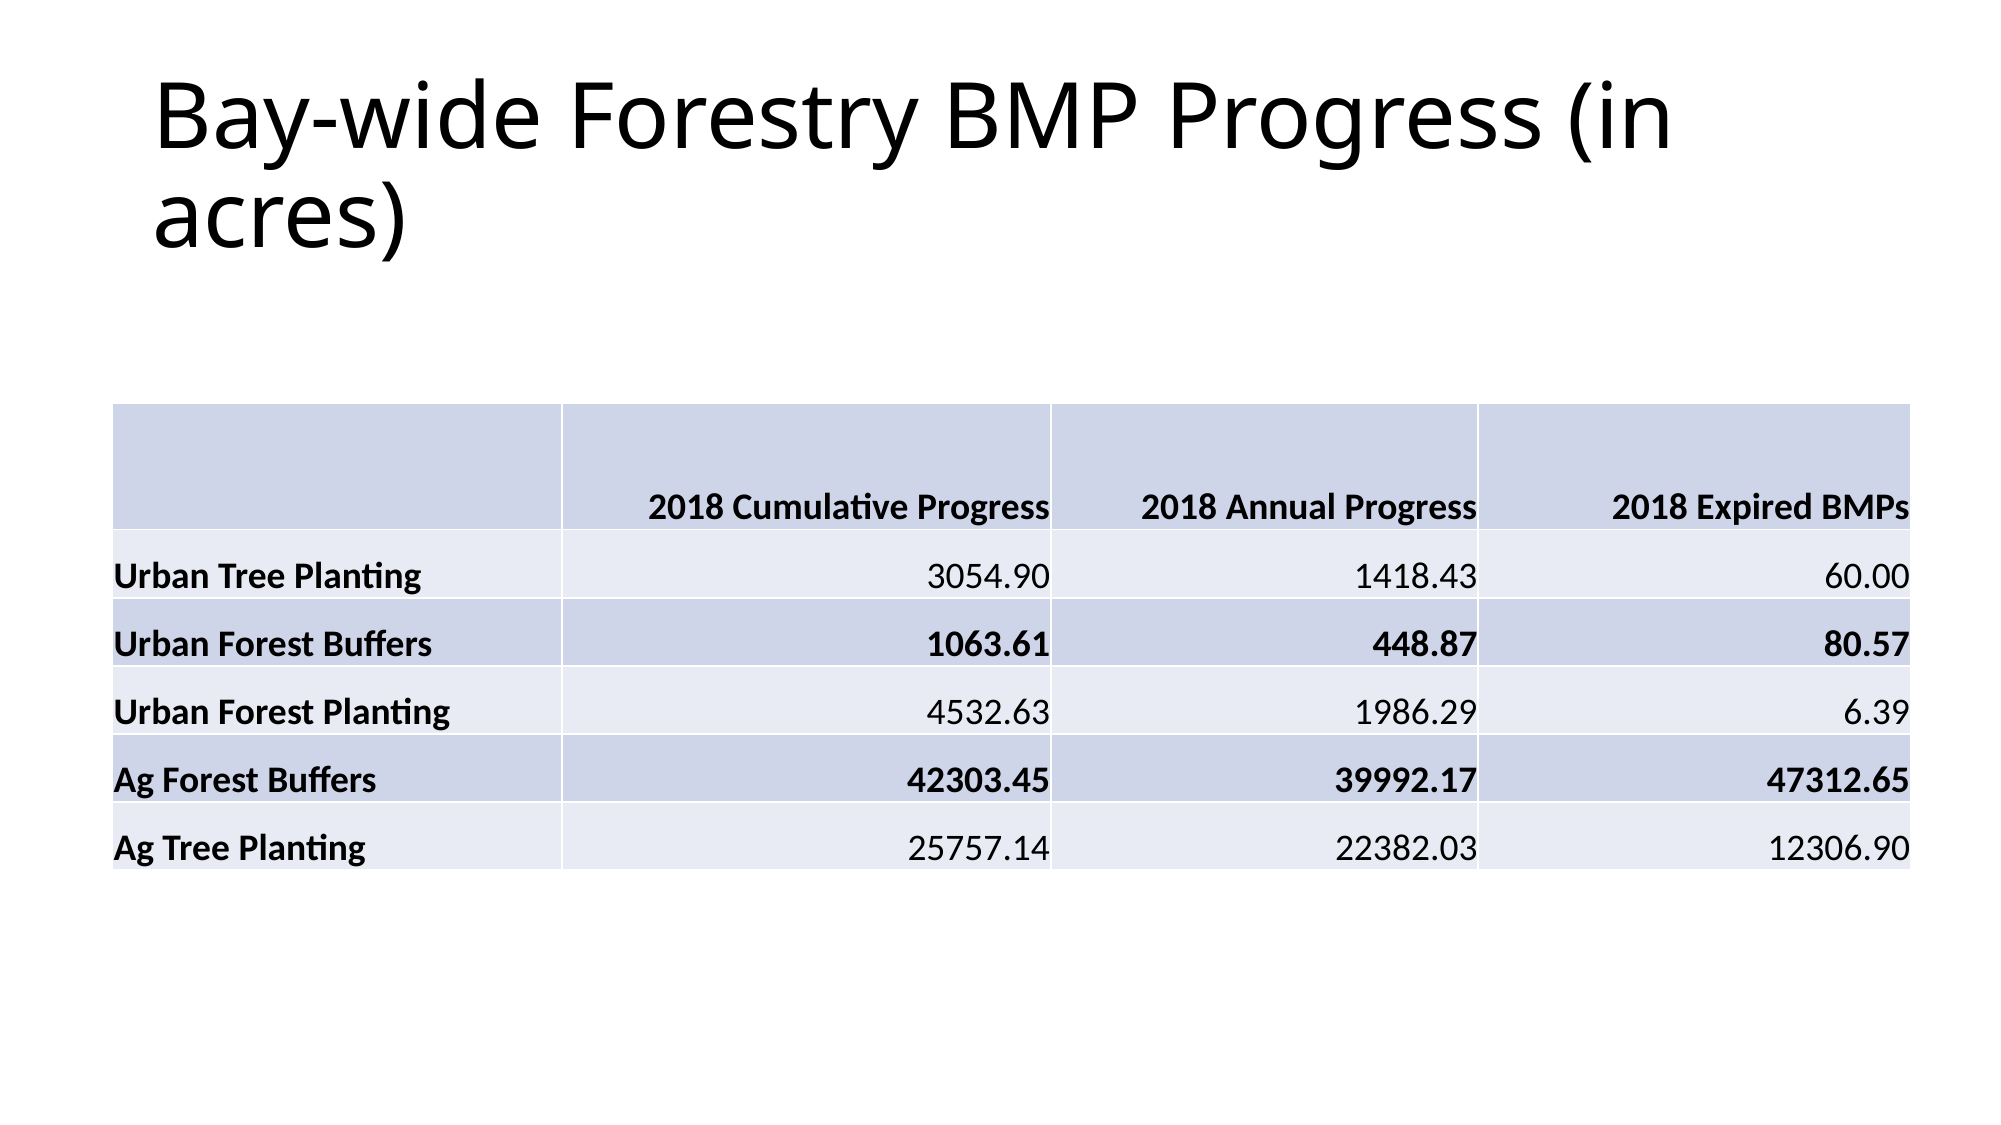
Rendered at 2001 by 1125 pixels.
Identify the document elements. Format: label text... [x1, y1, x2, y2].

table_cell 1418.43 [1052, 530, 1477, 597]
table_cell 4532.63 [563, 667, 1050, 733]
table_cell Ag Forest Buffers [113, 735, 561, 801]
table_cell 22382.03 [1052, 803, 1477, 869]
table_cell 42303.45 [563, 735, 1050, 801]
table_header 2018 Cumulative Progress [563, 404, 1050, 529]
table_header [113, 404, 561, 529]
title Bay-wide Forestry BMP Progress (in acres) [137, 59, 1863, 278]
table_cell 6.39 [1479, 667, 1910, 733]
table_cell 1063.61 [563, 599, 1050, 665]
table_cell 448.87 [1052, 599, 1477, 665]
table_cell 39992.17 [1052, 735, 1477, 801]
table_header 2018 Expired BMPs [1479, 404, 1910, 529]
table_cell 60.00 [1479, 530, 1910, 597]
table_cell 25757.14 [563, 803, 1050, 869]
table_cell Ag Tree Planting [113, 803, 561, 869]
table_cell Urban Forest Planting [113, 667, 561, 733]
table_cell 1986.29 [1052, 667, 1477, 733]
table_cell Urban Forest Buffers [113, 599, 561, 665]
table_cell 80.57 [1479, 599, 1910, 665]
table_cell 12306.90 [1479, 803, 1910, 869]
table_cell Urban Tree Planting [113, 530, 561, 597]
table_cell 3054.90 [563, 530, 1050, 597]
table_cell 47312.65 [1479, 735, 1910, 801]
table_header 2018 Annual Progress [1052, 404, 1477, 529]
